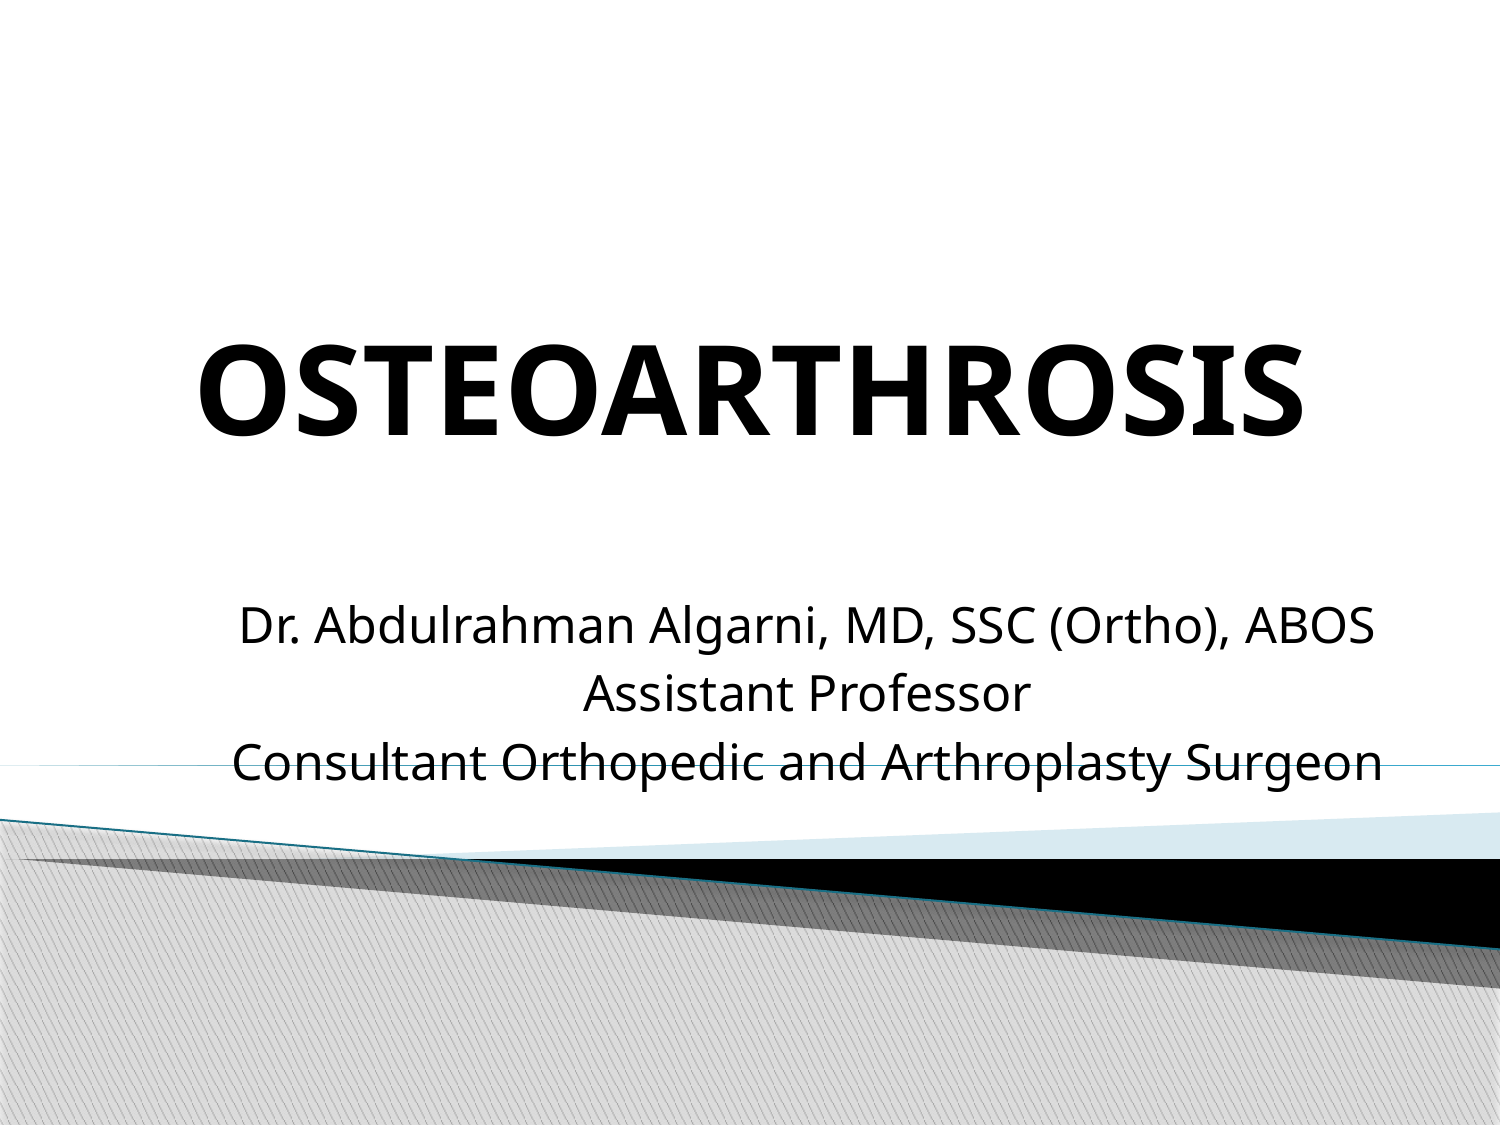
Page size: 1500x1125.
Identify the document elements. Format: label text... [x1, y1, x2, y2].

picture [5, 859, 1500, 989]
subtitle Dr. Abdulrahman Algarni, MD, SSC (Ortho), ABOS Assistant Professor Consultant Orthopedic and Arthroplasty Surgeon [175, 585, 1451, 844]
title OSTEOARTHROSIS [112, 172, 1388, 468]
